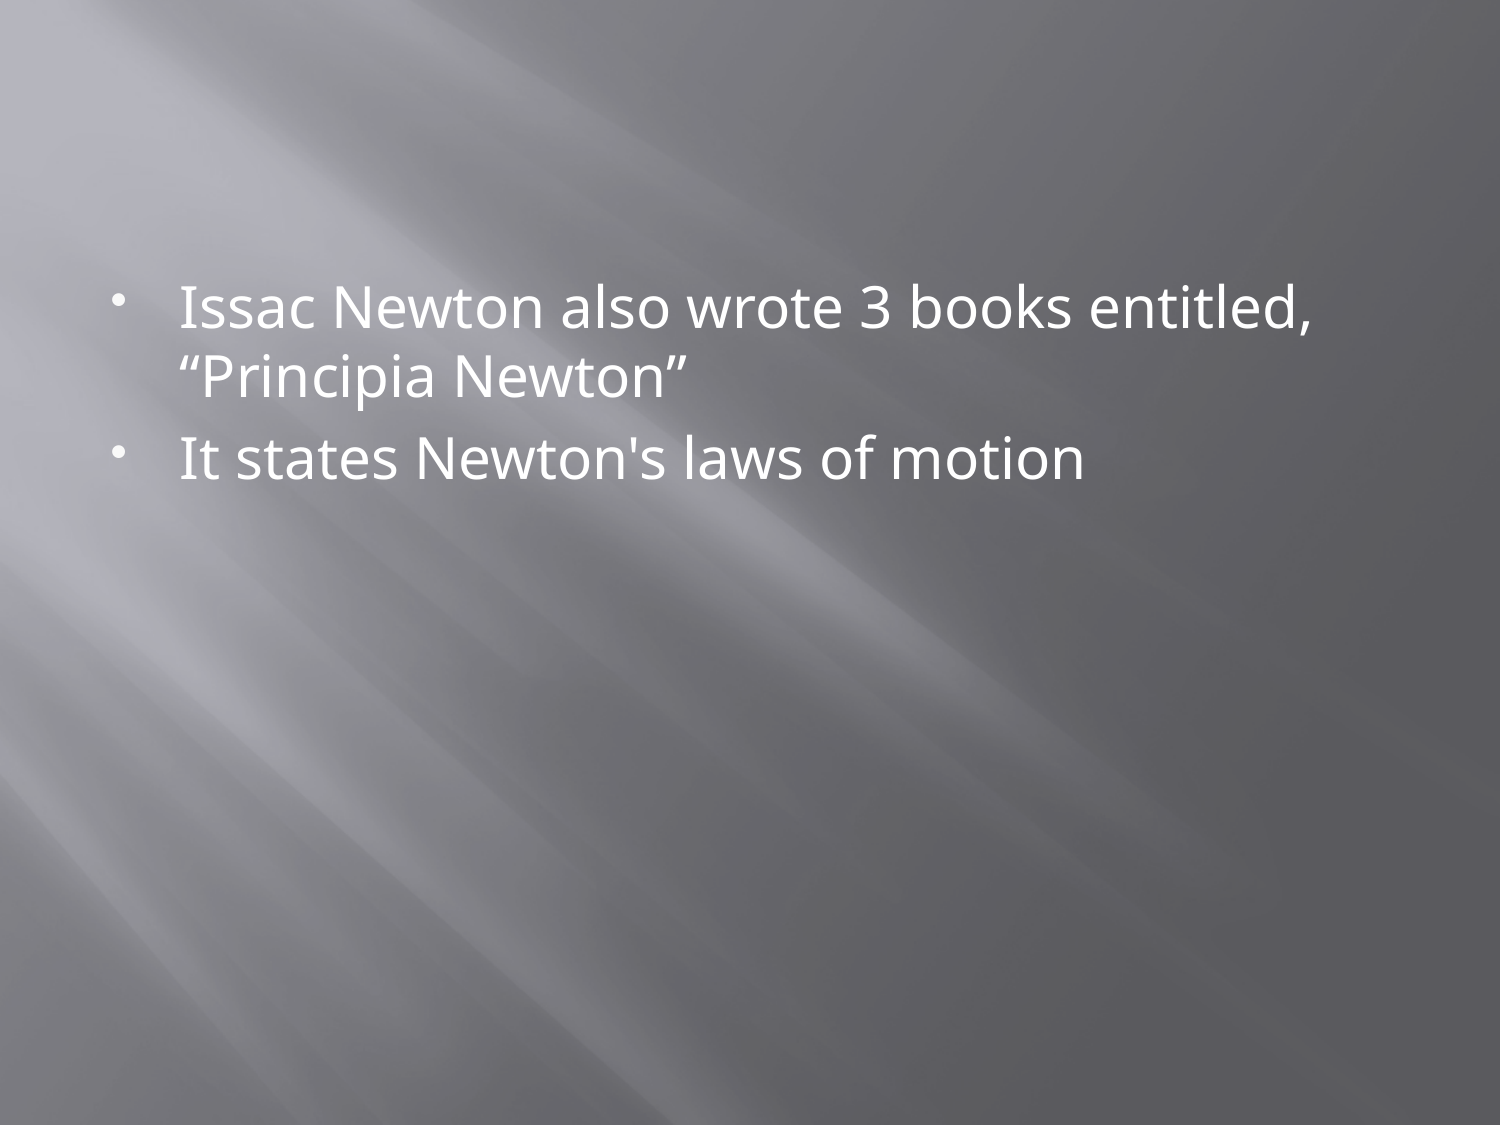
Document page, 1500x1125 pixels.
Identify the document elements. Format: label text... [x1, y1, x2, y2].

list Issac Newton also wrote 3 books entitled, “Principia Newton” It states Newton's laws of motion [75, 262, 1425, 1035]
